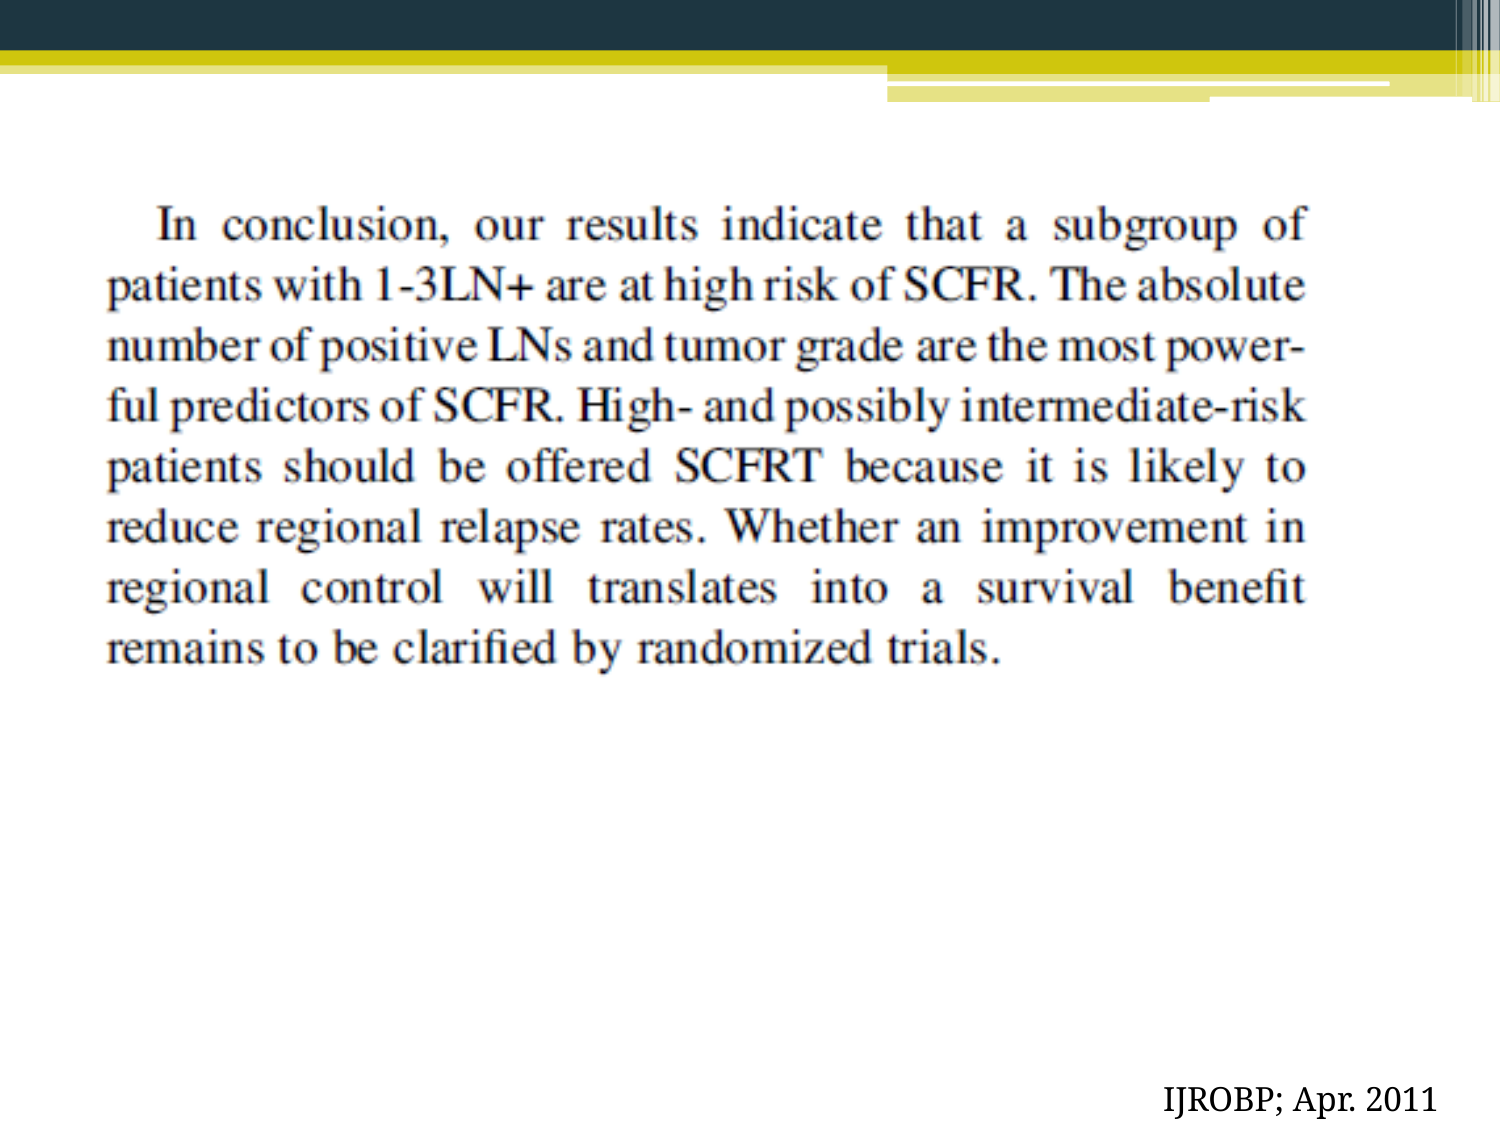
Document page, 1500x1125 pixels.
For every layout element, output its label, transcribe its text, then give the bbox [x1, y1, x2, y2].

text_box IJROBP; Apr. 2011 [1148, 1070, 1500, 1125]
picture [76, 196, 1358, 693]
